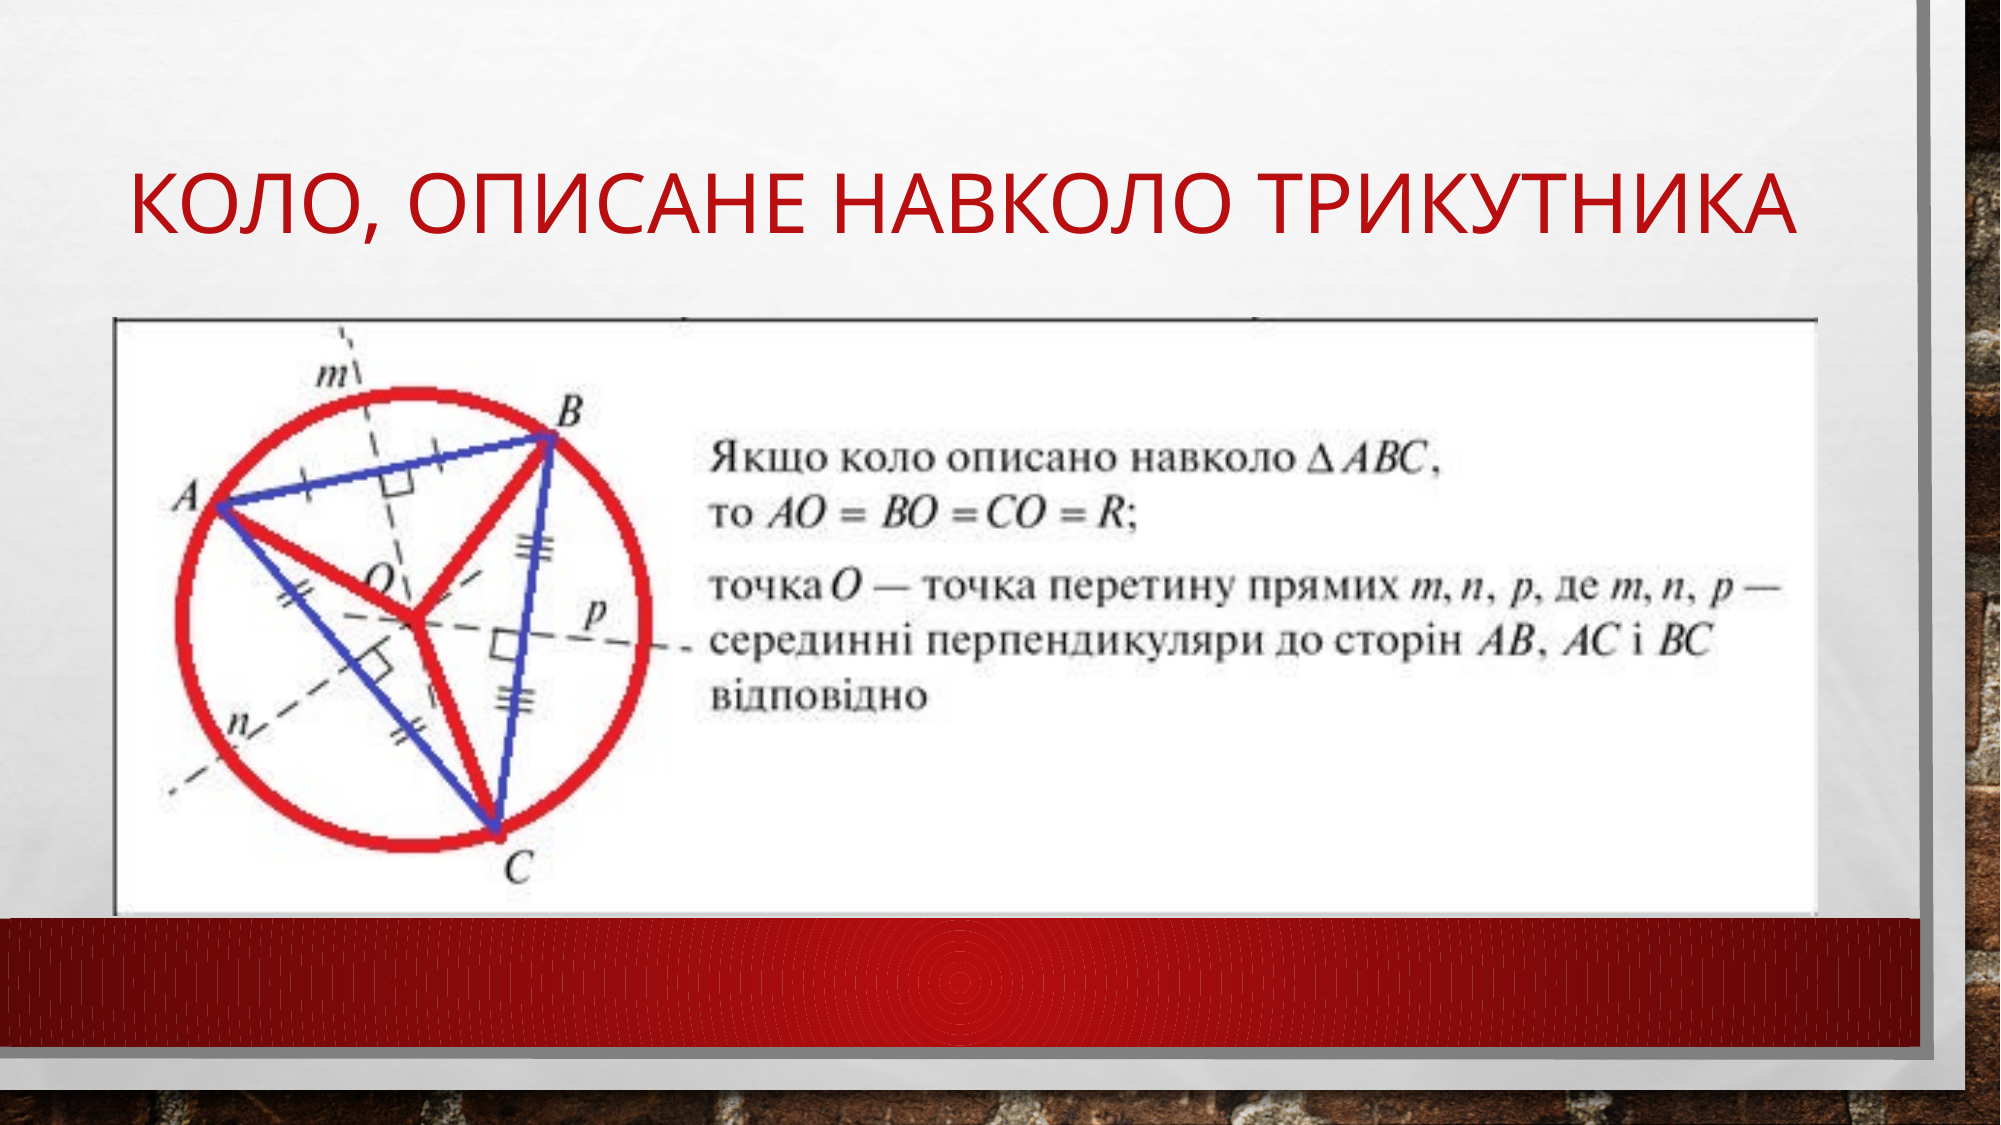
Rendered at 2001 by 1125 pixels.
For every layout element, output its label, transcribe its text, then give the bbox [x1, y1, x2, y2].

picture [0, 0, 2000, 1125]
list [112, 317, 1819, 916]
title коло, описане навколо трикутника [112, 112, 1818, 302]
